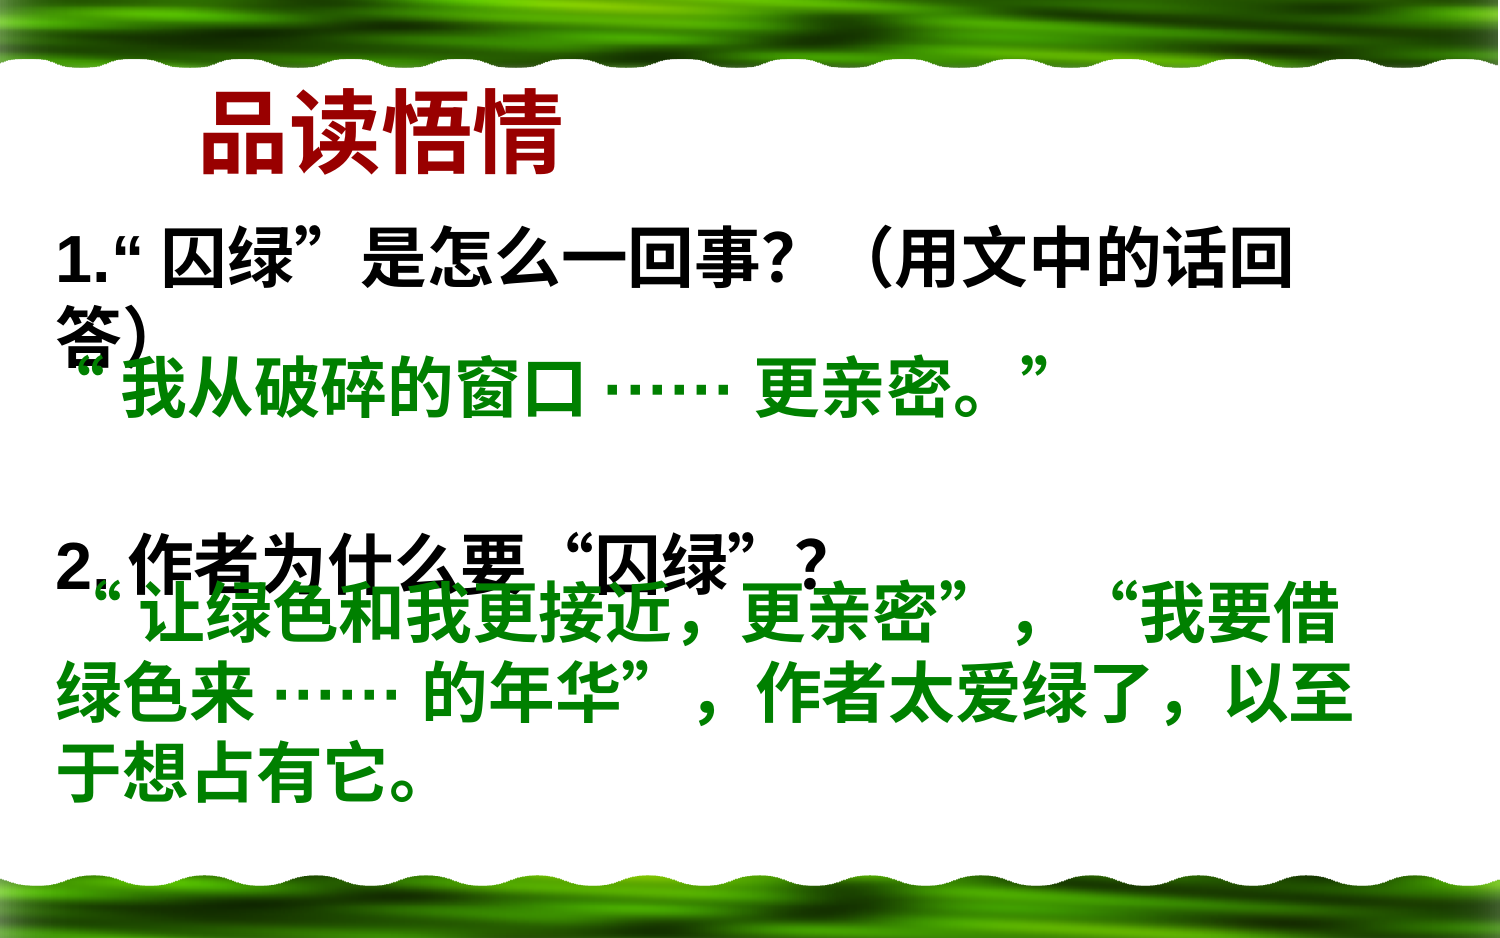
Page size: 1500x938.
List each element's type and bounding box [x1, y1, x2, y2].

text_box [0, 0, 1500, 938]
